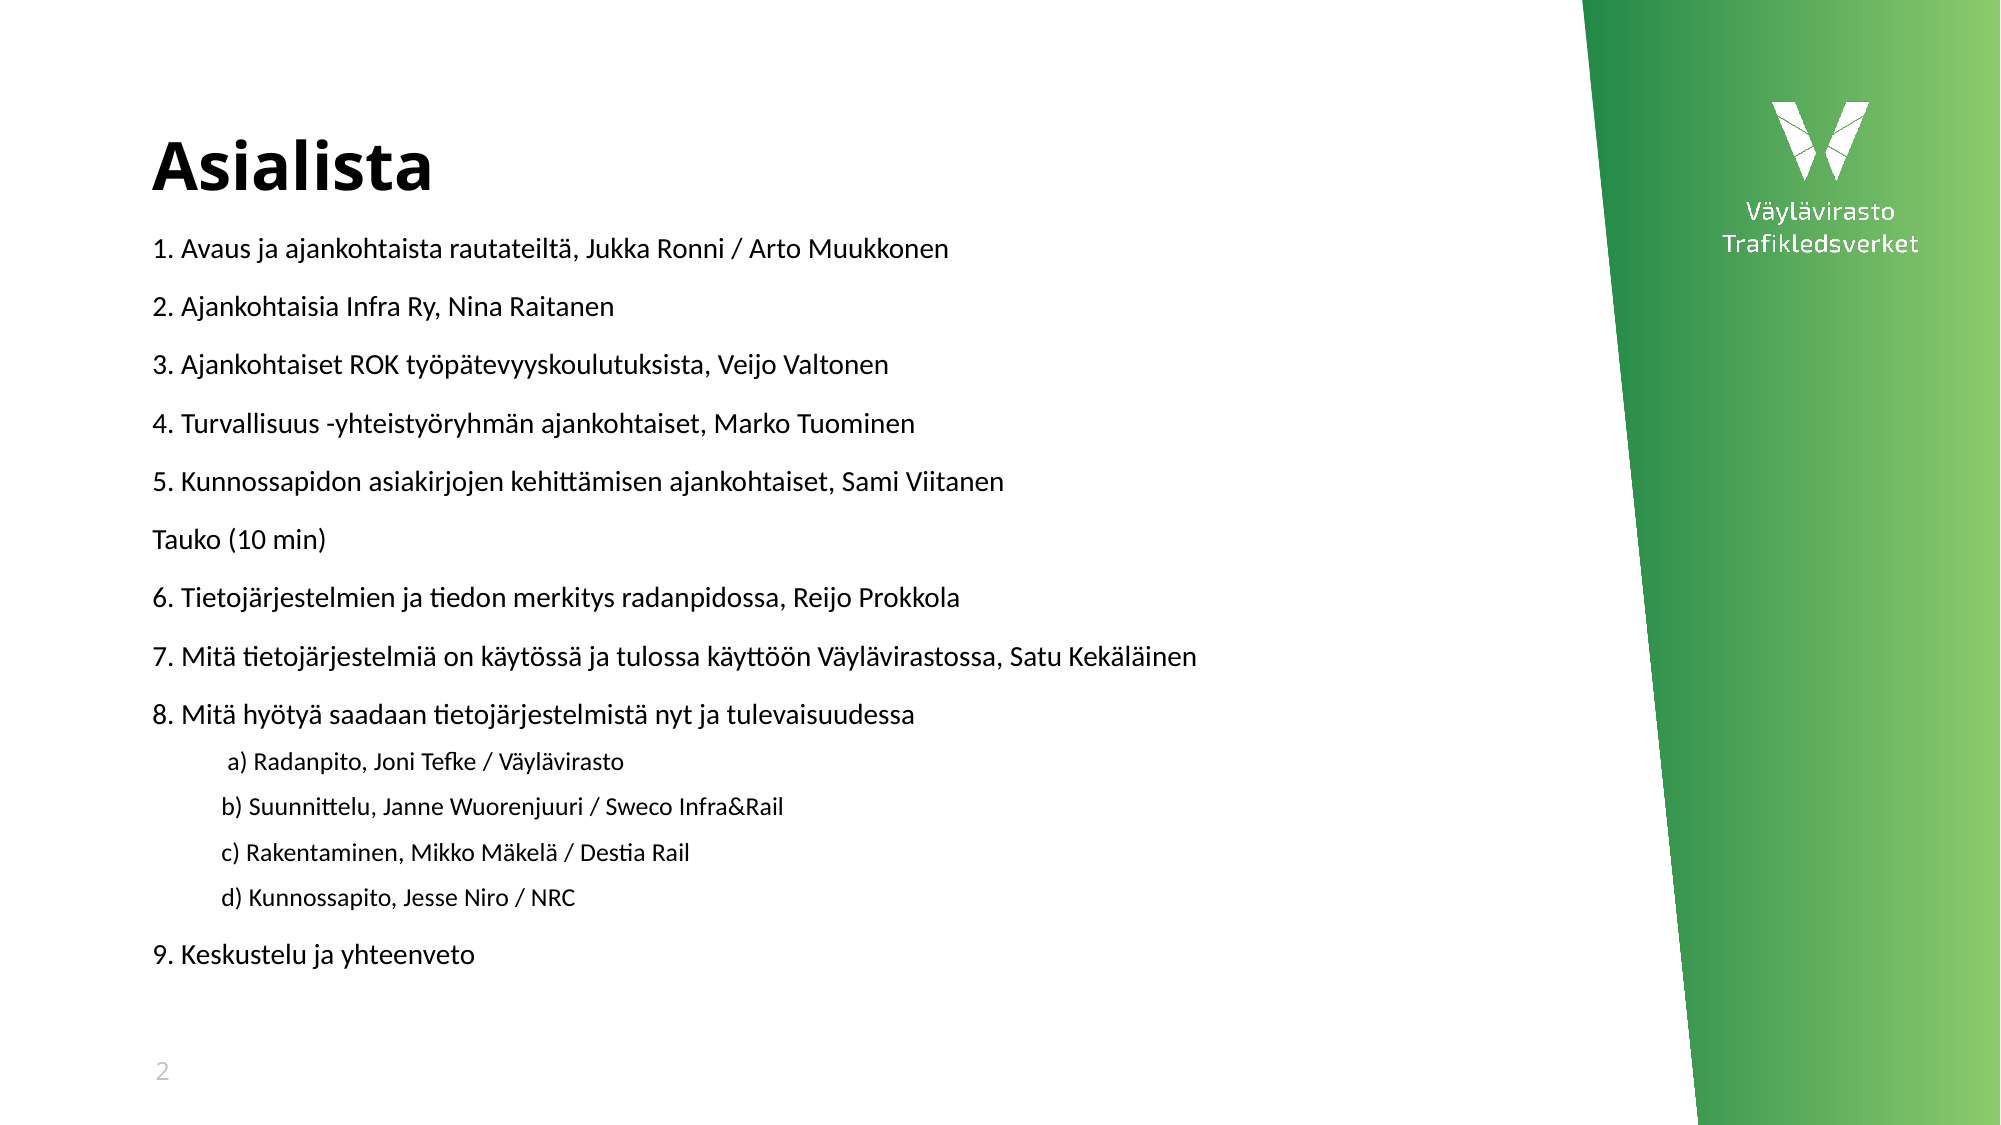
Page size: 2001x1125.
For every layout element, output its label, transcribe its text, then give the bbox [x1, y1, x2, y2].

picture [1669, 47, 1971, 306]
slide_number 2 [140, 1042, 233, 1103]
list 1. Avaus ja ajankohtaista rautateiltä, Jukka Ronni / Arto Muukkonen 2. Ajankohtaisia Infra Ry, Nina Raitanen 3. Ajankohtaiset ROK työpätevyyskoulutuksista, Veijo Valtonen 4. Turvallisuus -yhteistyöryhmän ajankohtaiset, Marko Tuominen 5. Kunnossapidon asiakirjojen kehittämisen ajankohtaiset, Sami Viitanen Tauko (10 min) 6. Tietojärjestelmien ja tiedon merkitys radanpidossa, Reijo Prokkola 7. Mitä tietojärjestelmiä on käytössä ja tulossa käyttöön Väylävirastossa, Satu Kekäläinen 8. Mitä hyötyä saadaan tietojärjestelmistä nyt ja tulevaisuudessa a) Radanpito, Joni Tefke / Väylävirasto b) Suunnittelu, Janne Wuorenjuuri / Sweco Infra&Rail c) Rakentaminen, Mikko Mäkelä / Destia Rail d) Kunnossapito, Jesse Niro / NRC 9. Keskustelu ja yhteenveto [137, 214, 1455, 980]
title Asialista [137, 59, 1455, 214]
